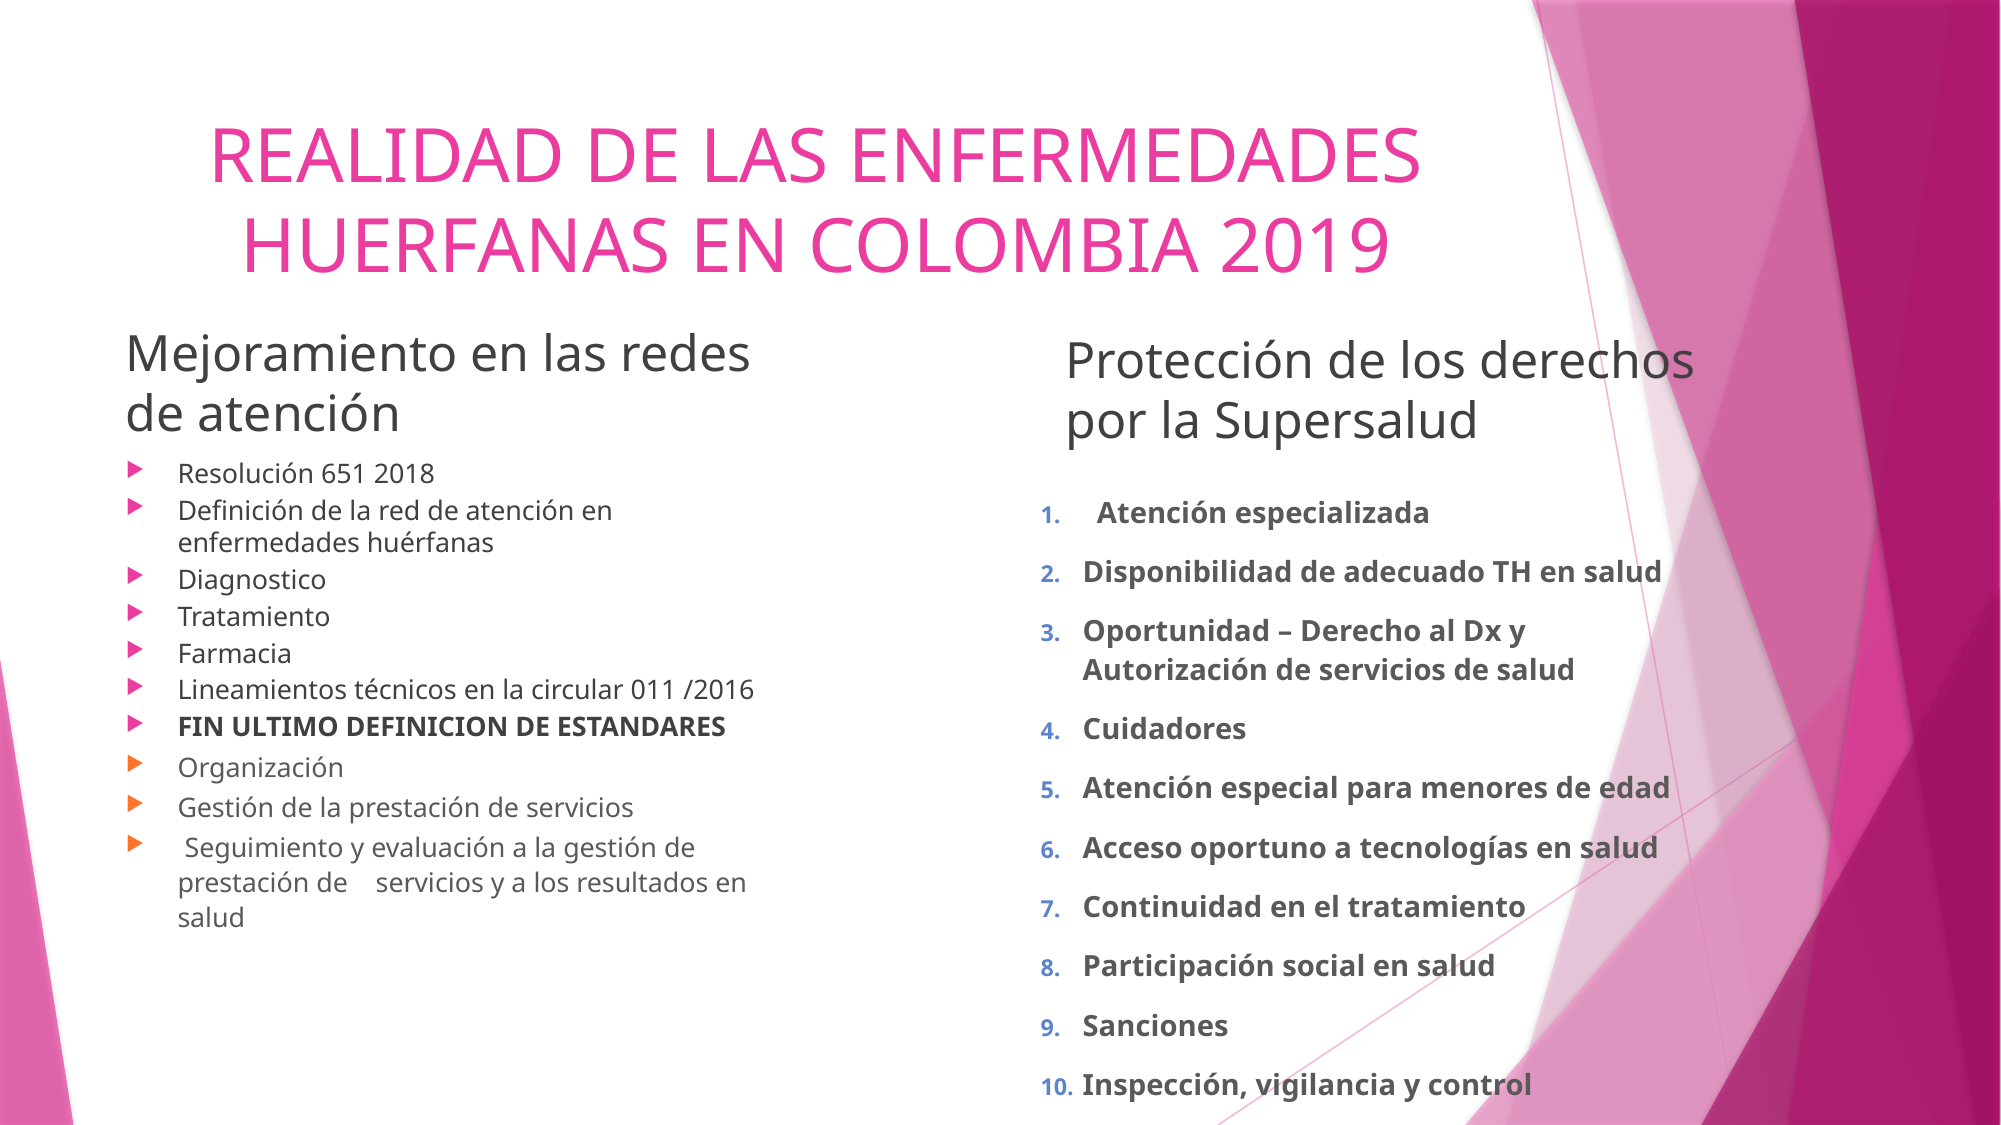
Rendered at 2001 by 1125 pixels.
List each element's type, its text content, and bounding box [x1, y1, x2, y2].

list Resolución 651 2018 Definición de la red de atención en enfermedades huérfanas Diagnostico Tratamiento Farmacia Lineamientos técnicos en la circular 011 /2016 FIN ULTIMO DEFINICION DE ESTANDARES Organización Gestión de la prestación de servicios Seguimiento y evaluación a la gestión de prestación de servicios y a los resultados en salud [110, 448, 798, 991]
list Atención especializada Disponibilidad de adecuado TH en salud Oportunidad – Derecho al Dx y Autorización de servicios de salud Cuidadores Atención especial para menores de edad Acceso oportuno a tecnologías en salud Continuidad en el tratamiento Participación social en salud Sanciones Inspección, vigilancia y control [1025, 483, 1713, 1025]
list Mejoramiento en las redes de atención [110, 354, 798, 448]
list Protección de los derechos por la Supersalud [1050, 361, 1738, 456]
title REALIDAD DE LAS ENFERMEDADES HUERFANAS EN COLOMBIA 2019 [111, 99, 1522, 317]
